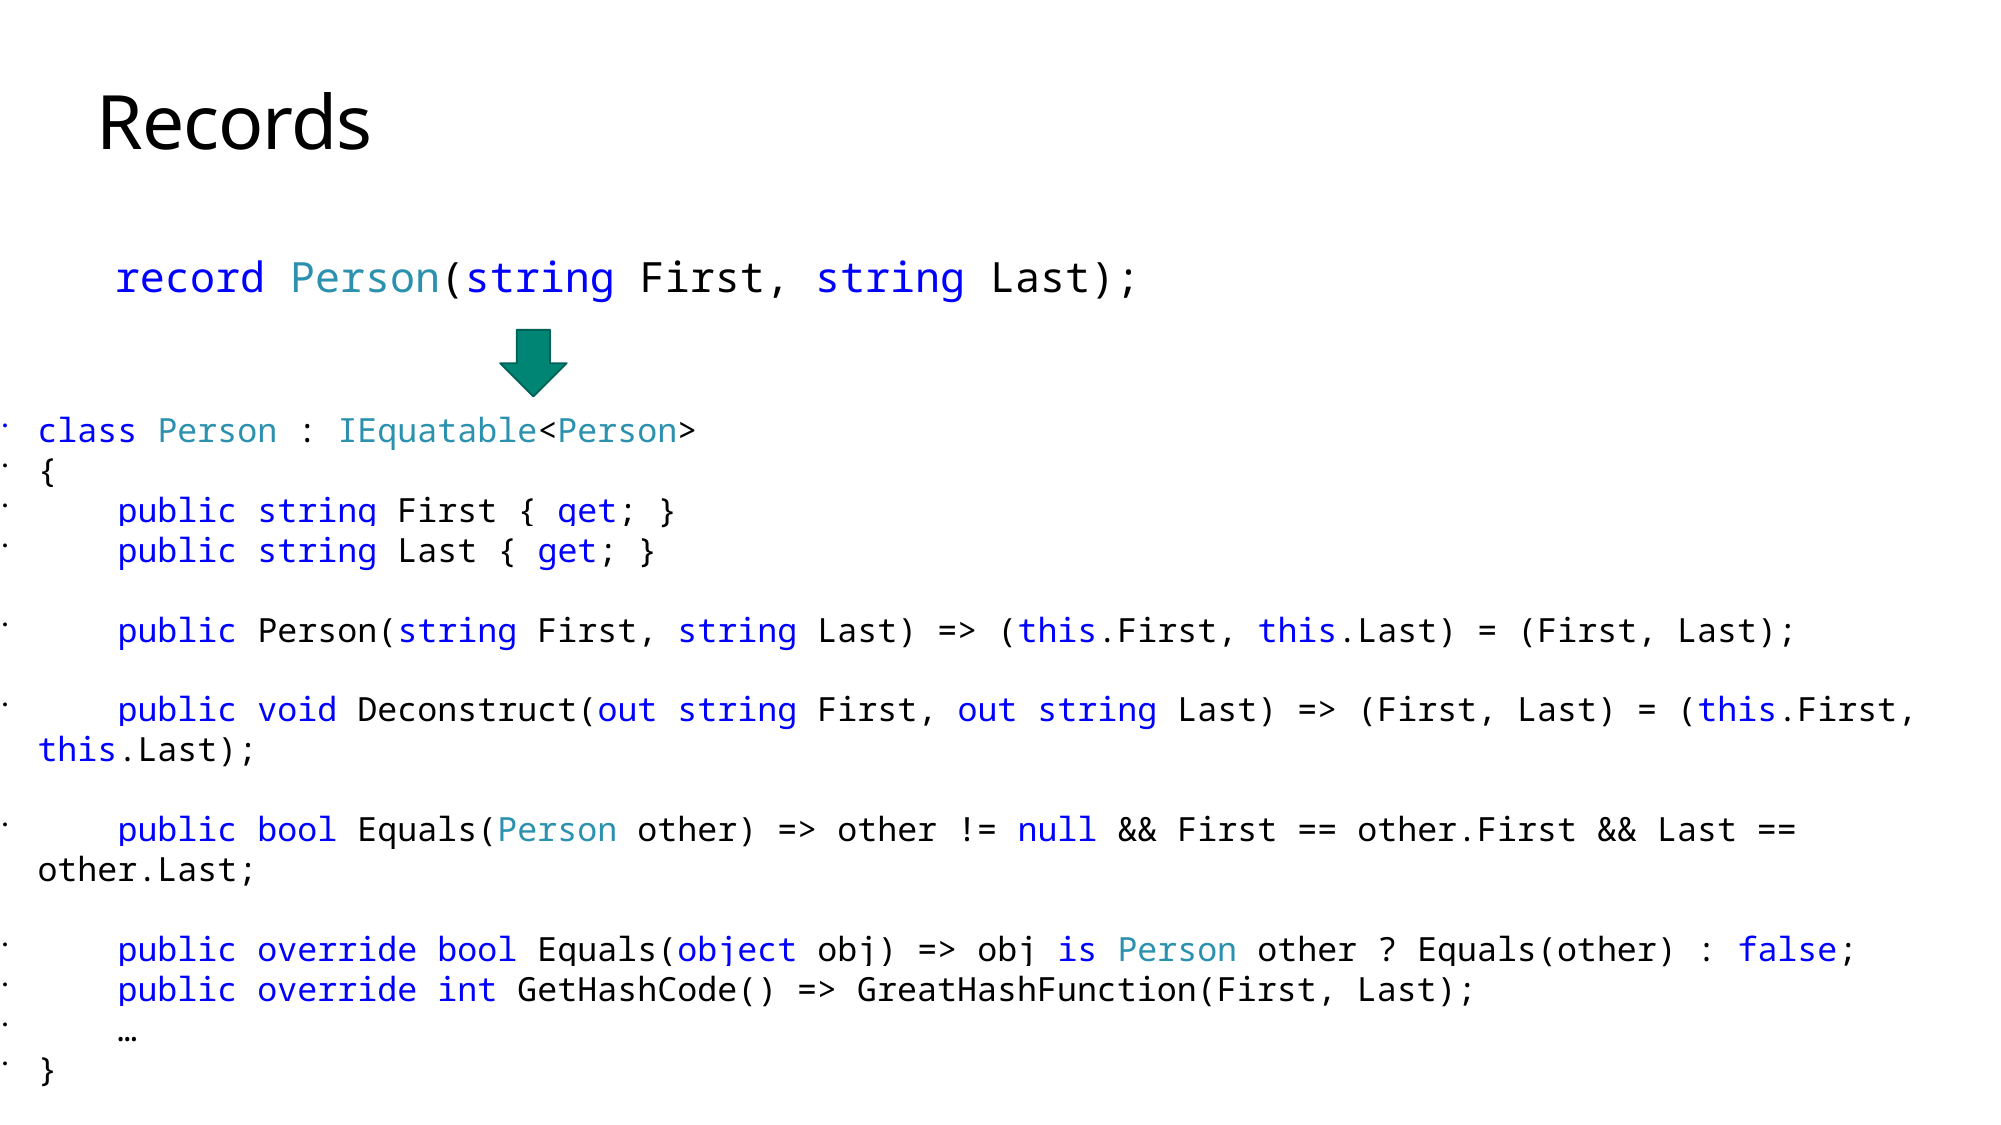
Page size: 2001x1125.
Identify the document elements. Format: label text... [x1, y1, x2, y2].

title Records [96, 75, 1904, 166]
text_box [499, 328, 568, 398]
text_box class Person : IEquatable<Person> { public string First { get; } public string Last { get; } public Person(string First, string Last) => (this.First, this.Last) = (First, Last); public void Deconstruct(out string First, out string Last) => (First, Last) = (this.First, this.Last); public bool Equals(Person other) => other != null && First == other.First && Last == other.Last; public override bool Equals(object obj) => obj is Person other ? Equals(other) : false; public override int GetHashCode() => GreatHashFunction(First, Last); … } [0, 417, 2000, 772]
text_box record Person(string First, string Last); [99, 253, 2000, 596]
